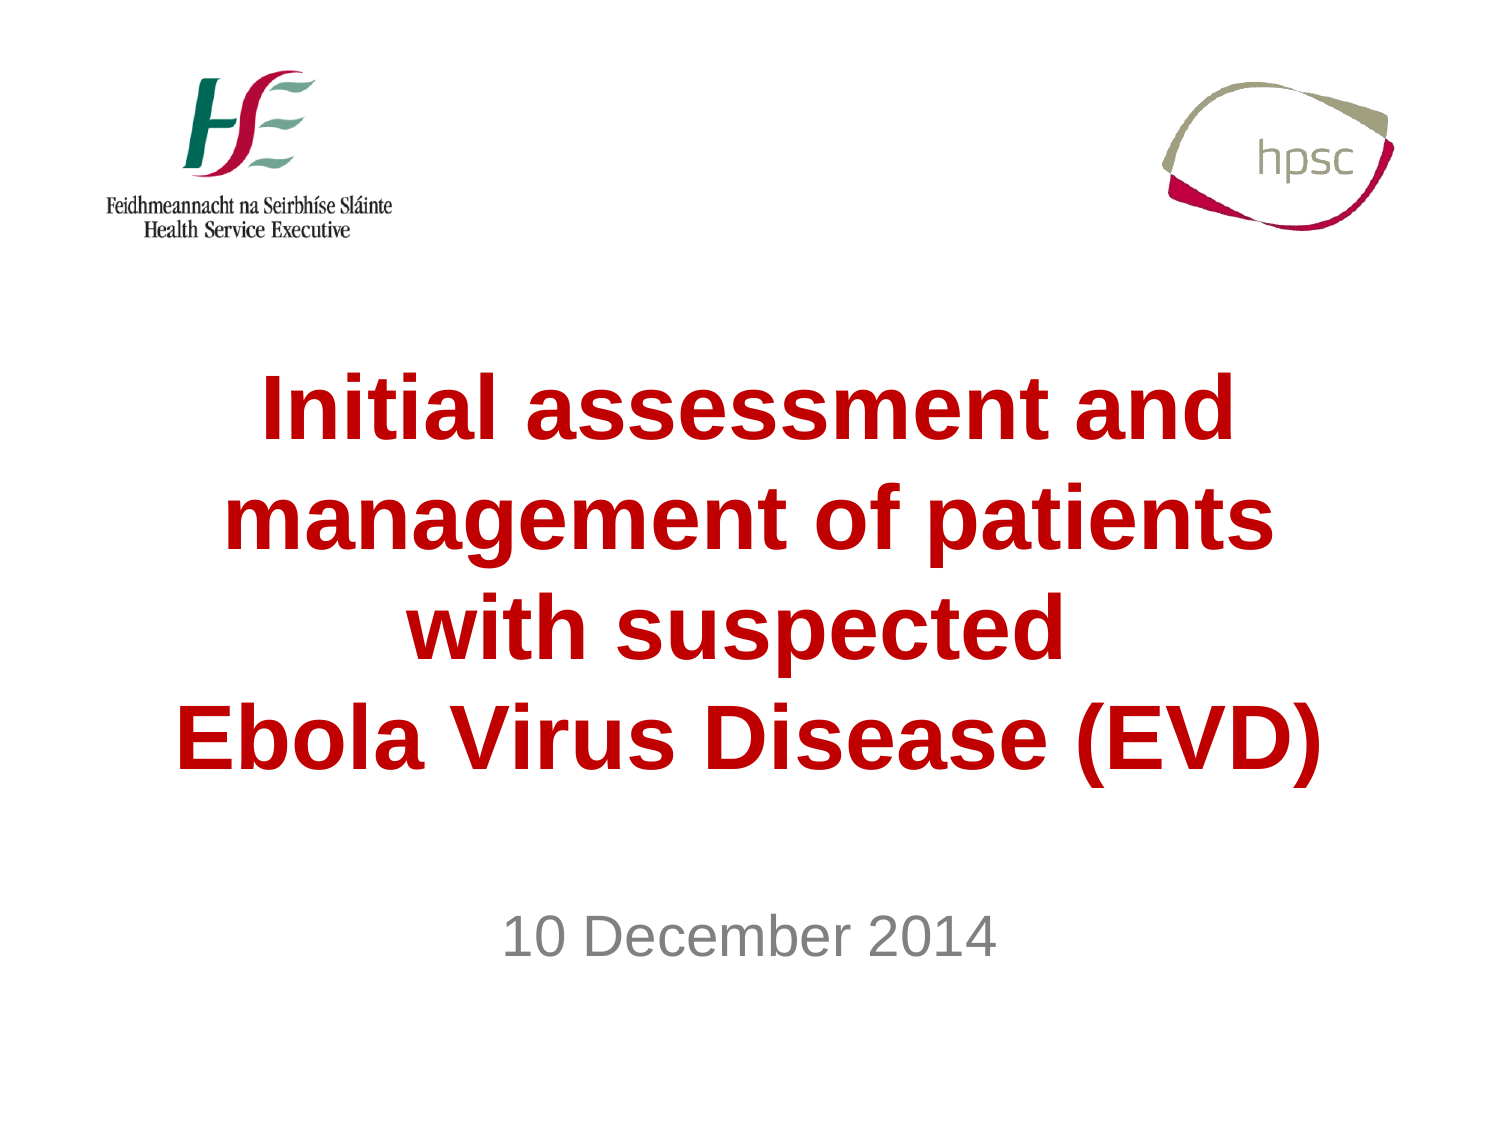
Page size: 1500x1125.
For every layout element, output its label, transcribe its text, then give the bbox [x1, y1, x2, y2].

picture [1139, 42, 1415, 271]
picture [88, 54, 404, 268]
title Initial assessment and management of patients with suspected Ebola Virus Disease (EVD) 10 December 2014 [112, 537, 1388, 779]
